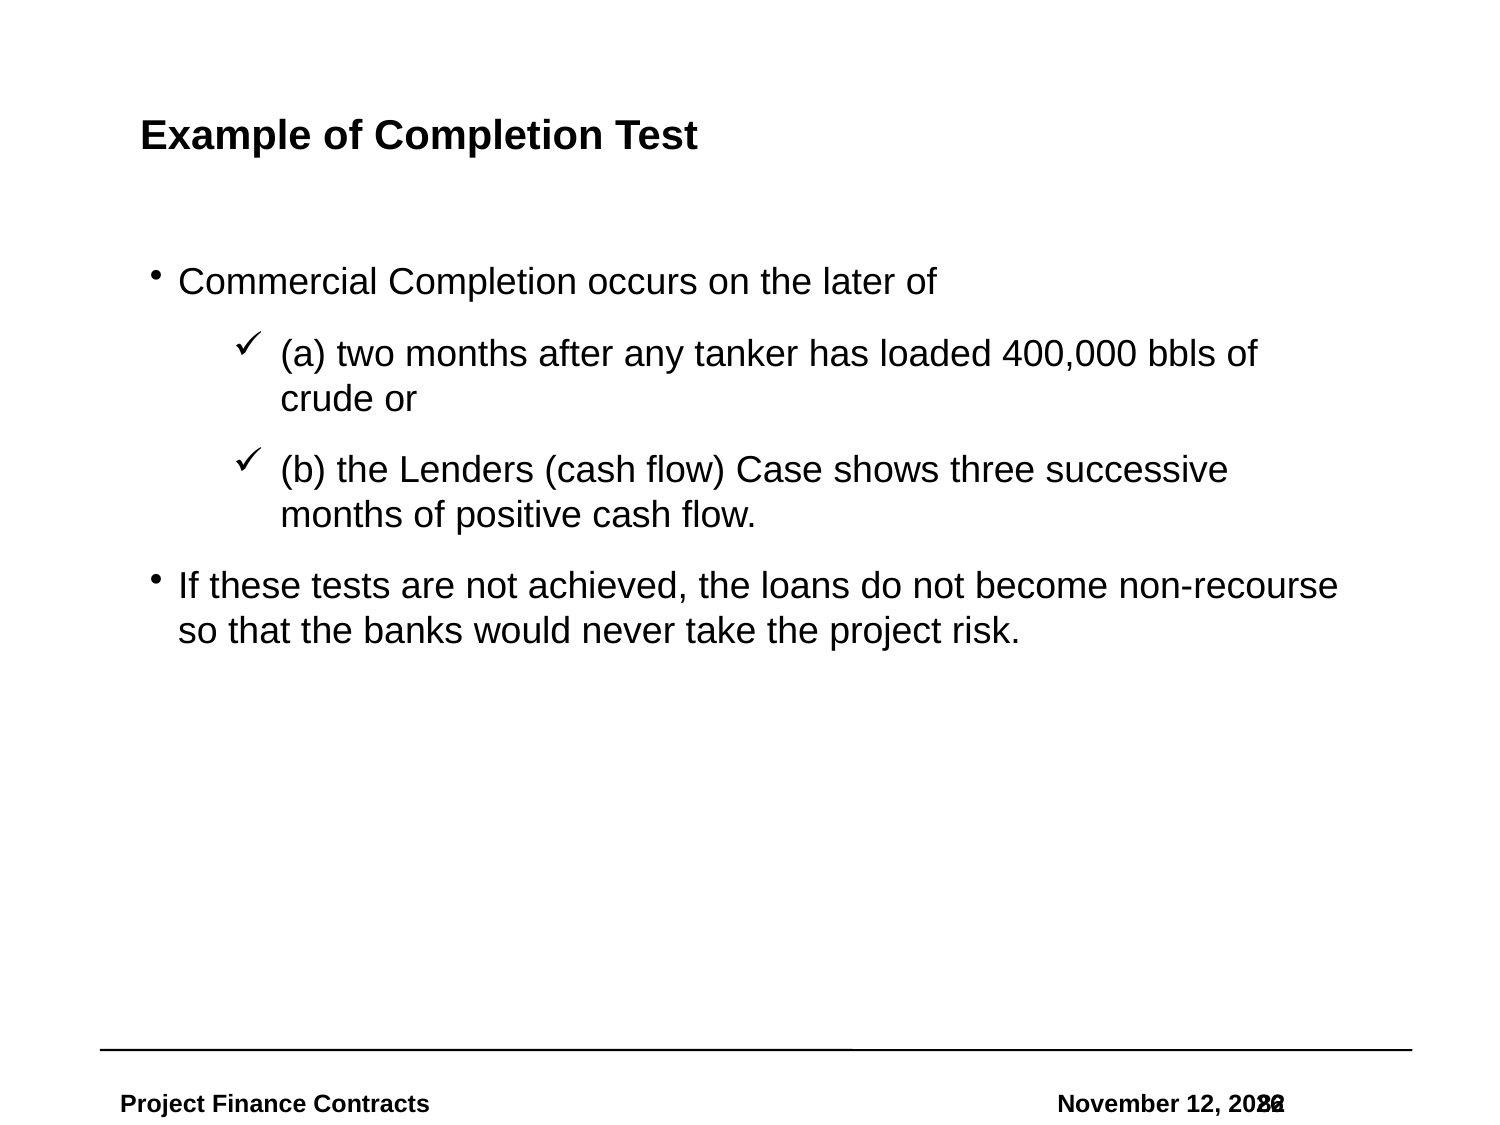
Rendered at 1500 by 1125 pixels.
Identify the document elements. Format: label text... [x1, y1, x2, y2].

title Example of Completion Test [124, 99, 1288, 226]
list Commercial Completion occurs on the later of (a) two months after any tanker has loaded 400,000 bbls of crude or (b) the Lenders (cash flow) Case shows three successive months of positive cash flow. If these tests are not achieved, the loans do not become non-recourse so that the banks would never take the project risk. [124, 249, 1376, 1001]
